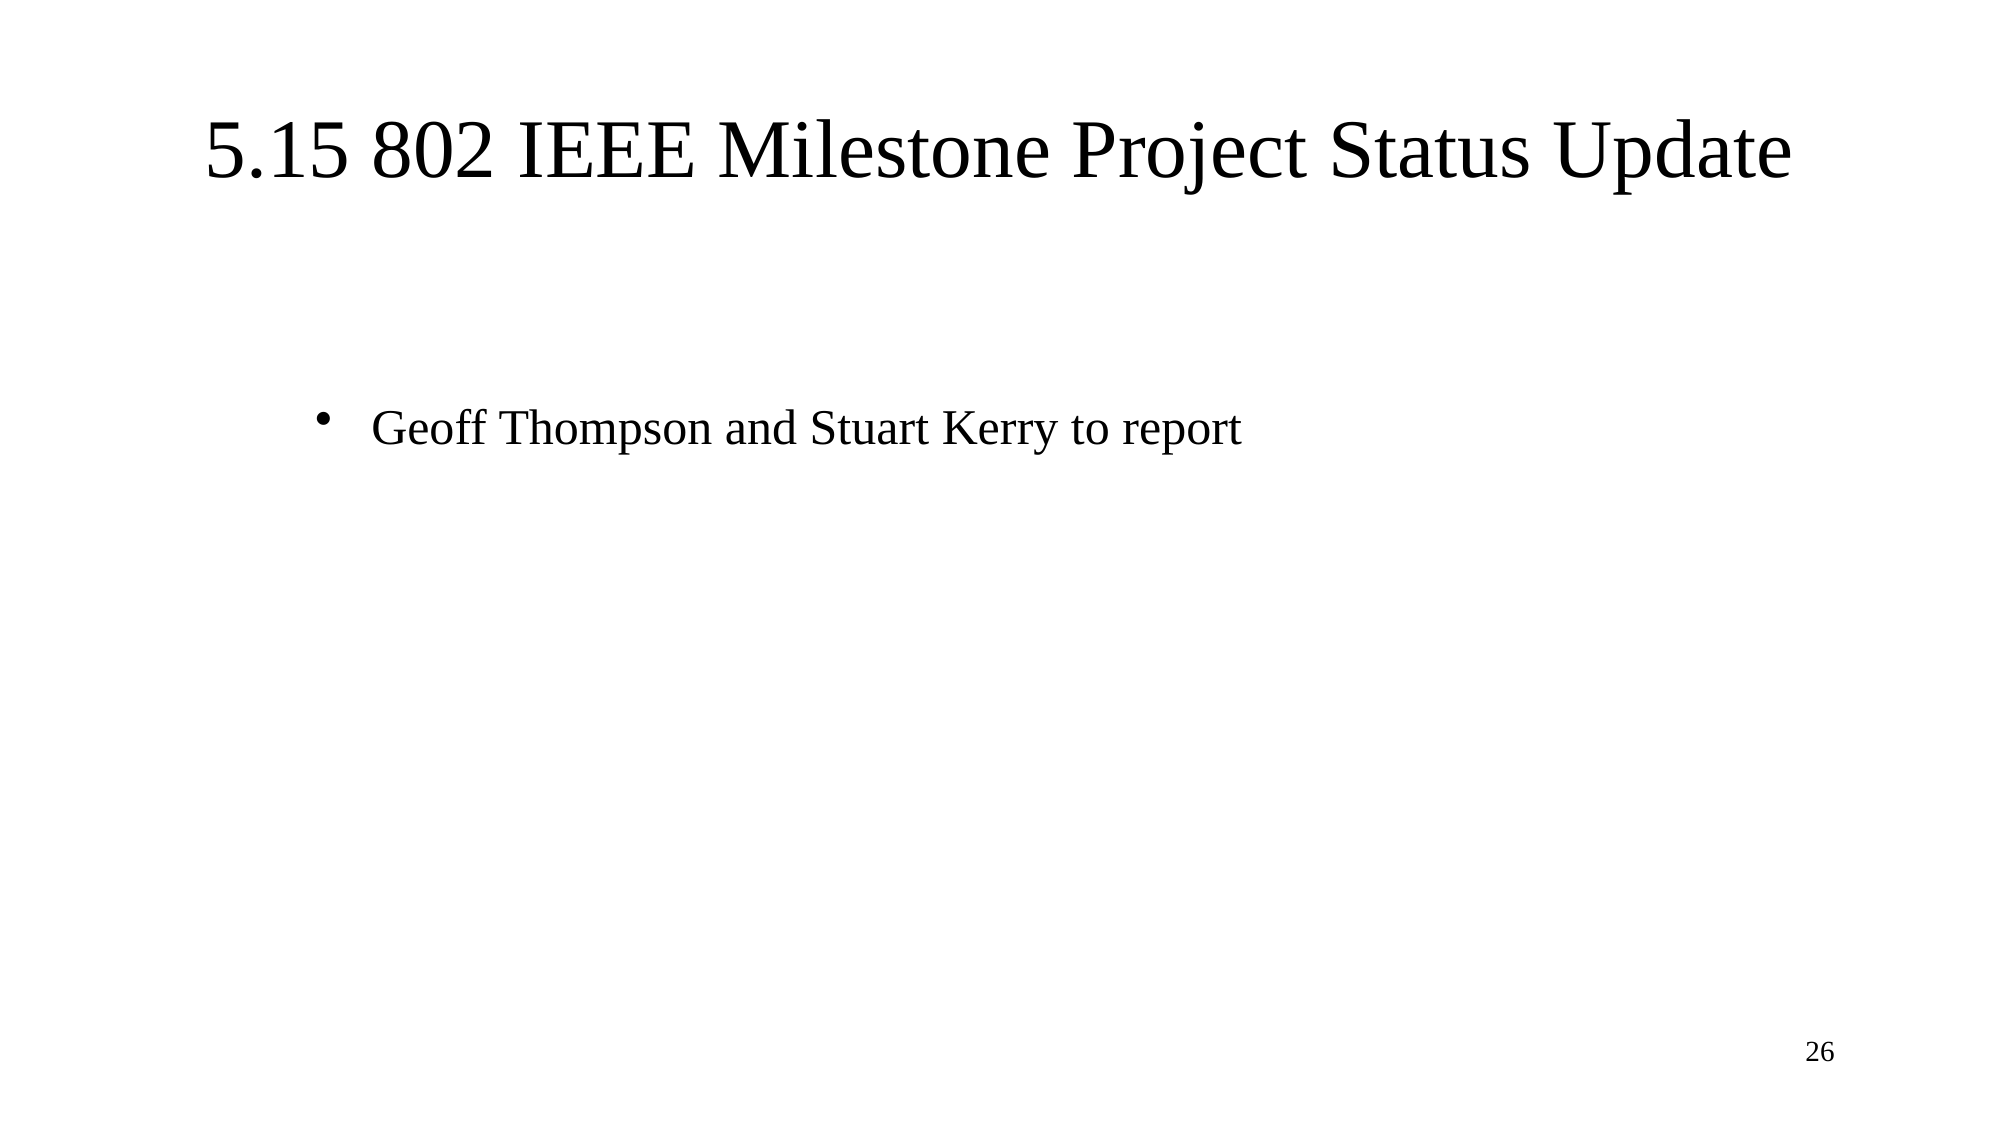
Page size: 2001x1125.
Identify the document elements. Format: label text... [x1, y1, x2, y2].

slide_number 26 [1433, 1024, 1851, 1101]
title 5.15 802 IEEE Milestone Project Status Update [87, 49, 1913, 238]
list Geoff Thompson and Stuart Kerry to report [299, 387, 1713, 1088]
